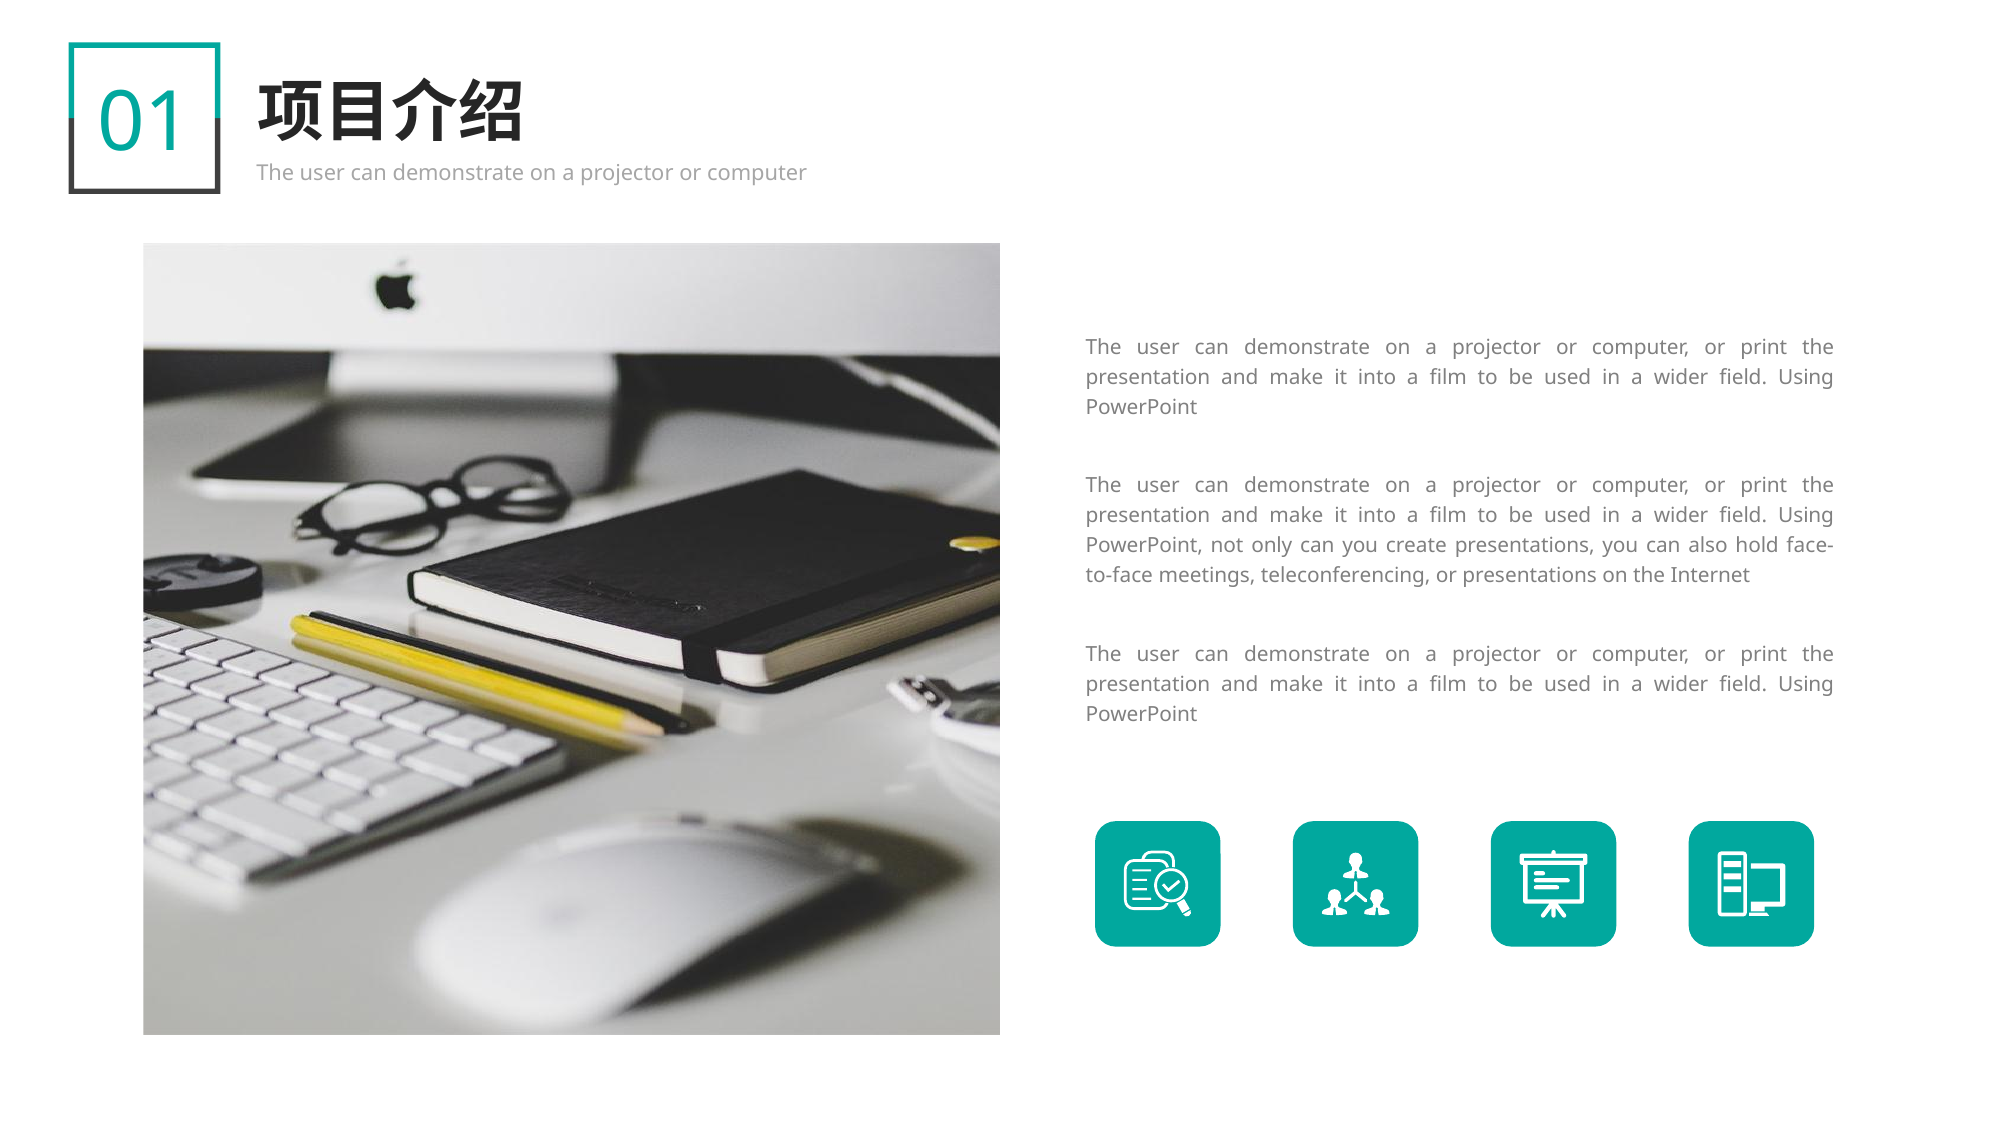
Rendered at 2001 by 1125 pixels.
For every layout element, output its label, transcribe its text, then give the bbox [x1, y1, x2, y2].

text_box [1716, 850, 1787, 918]
text_box The user can demonstrate on a projector or computer, or print the presentation and make it into a film to be used in a wider field. Using PowerPoint, not only can you create presentations, you can also hold face-to-face meetings, teleconferencing, or presentations on the Internet [1070, 459, 1849, 595]
text_box [68, 175, 221, 195]
text_box [1093, 820, 1222, 948]
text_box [241, 60, 941, 193]
text_box [1320, 851, 1391, 917]
text_box [1291, 820, 1420, 948]
text_box [1122, 849, 1192, 918]
text_box [1518, 848, 1589, 919]
text_box [142, 242, 1001, 1036]
text_box [1489, 820, 1618, 948]
text_box The user can demonstrate on a projector or computer, or print the presentation and make it into a film to be used in a wider field. Using PowerPoint [1070, 628, 1849, 733]
text_box The user can demonstrate on a projector or computer, or print the presentation and make it into a film to be used in a wider field. Using PowerPoint [1070, 321, 1849, 427]
text_box [68, 41, 221, 60]
text_box [1687, 820, 1816, 948]
text_box 01 [68, 60, 221, 175]
